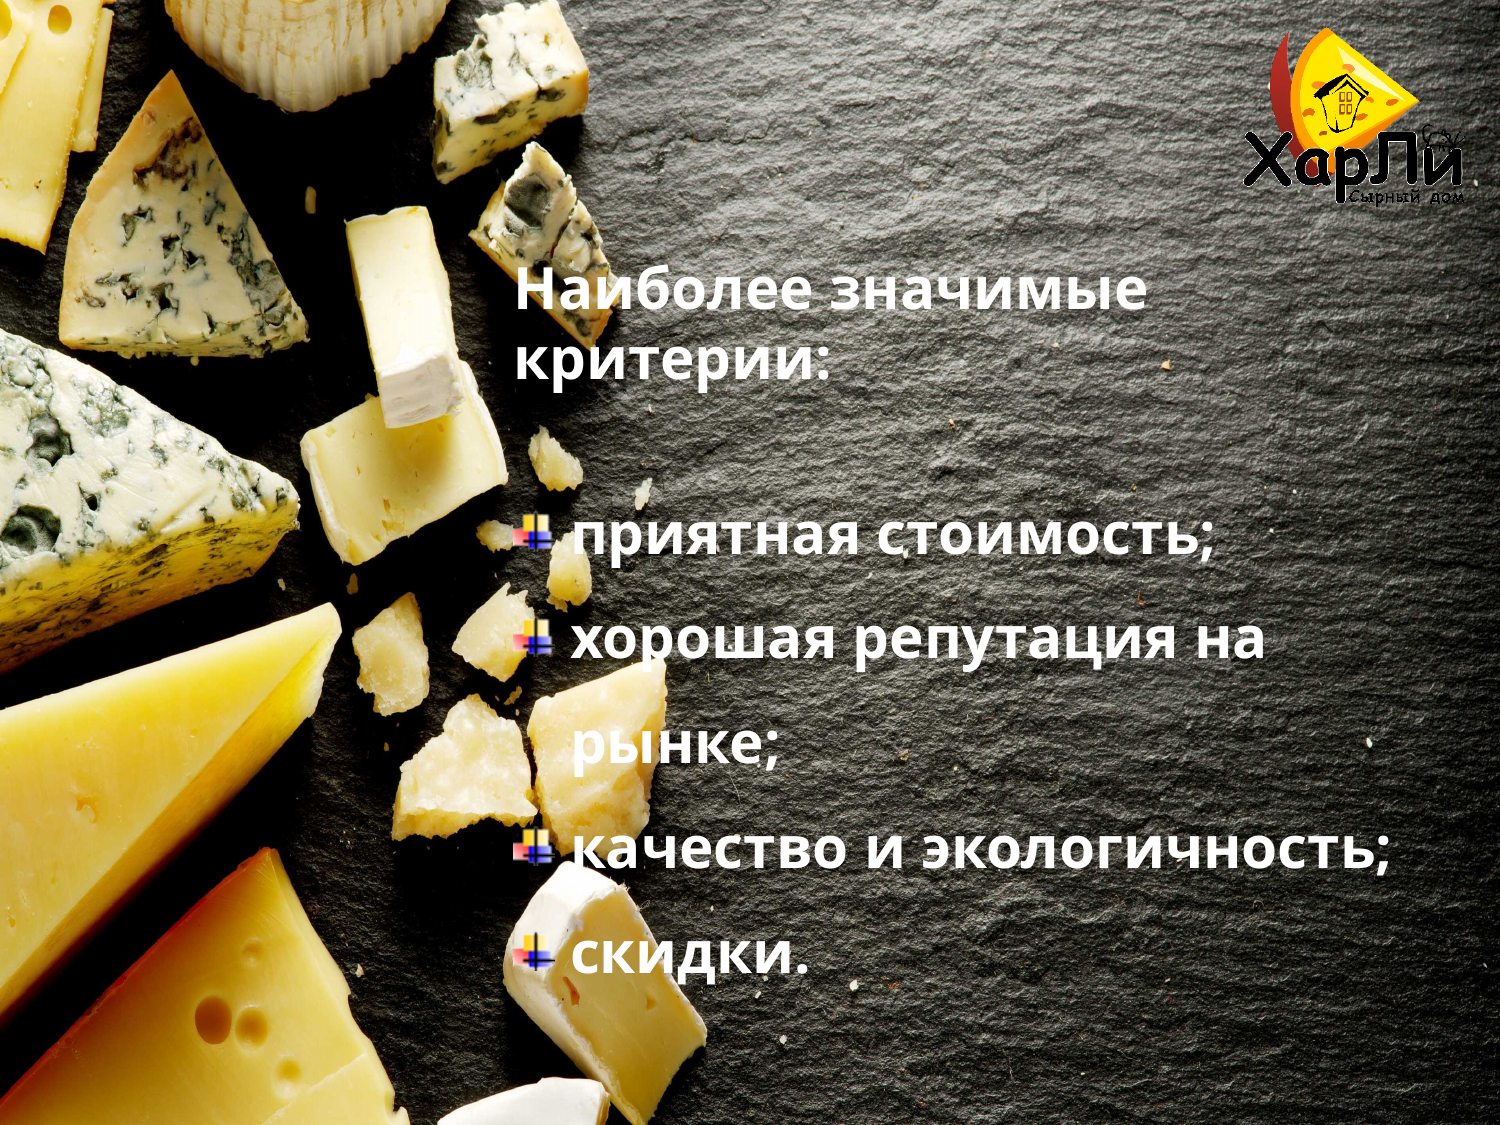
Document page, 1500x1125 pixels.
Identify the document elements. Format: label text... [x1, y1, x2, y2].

picture [0, 0, 1500, 1125]
text_box Наиболее значимые критерии: приятная стоимость; хорошая репутация на рынке; качество и экологичность; скидки. [499, 243, 1474, 993]
